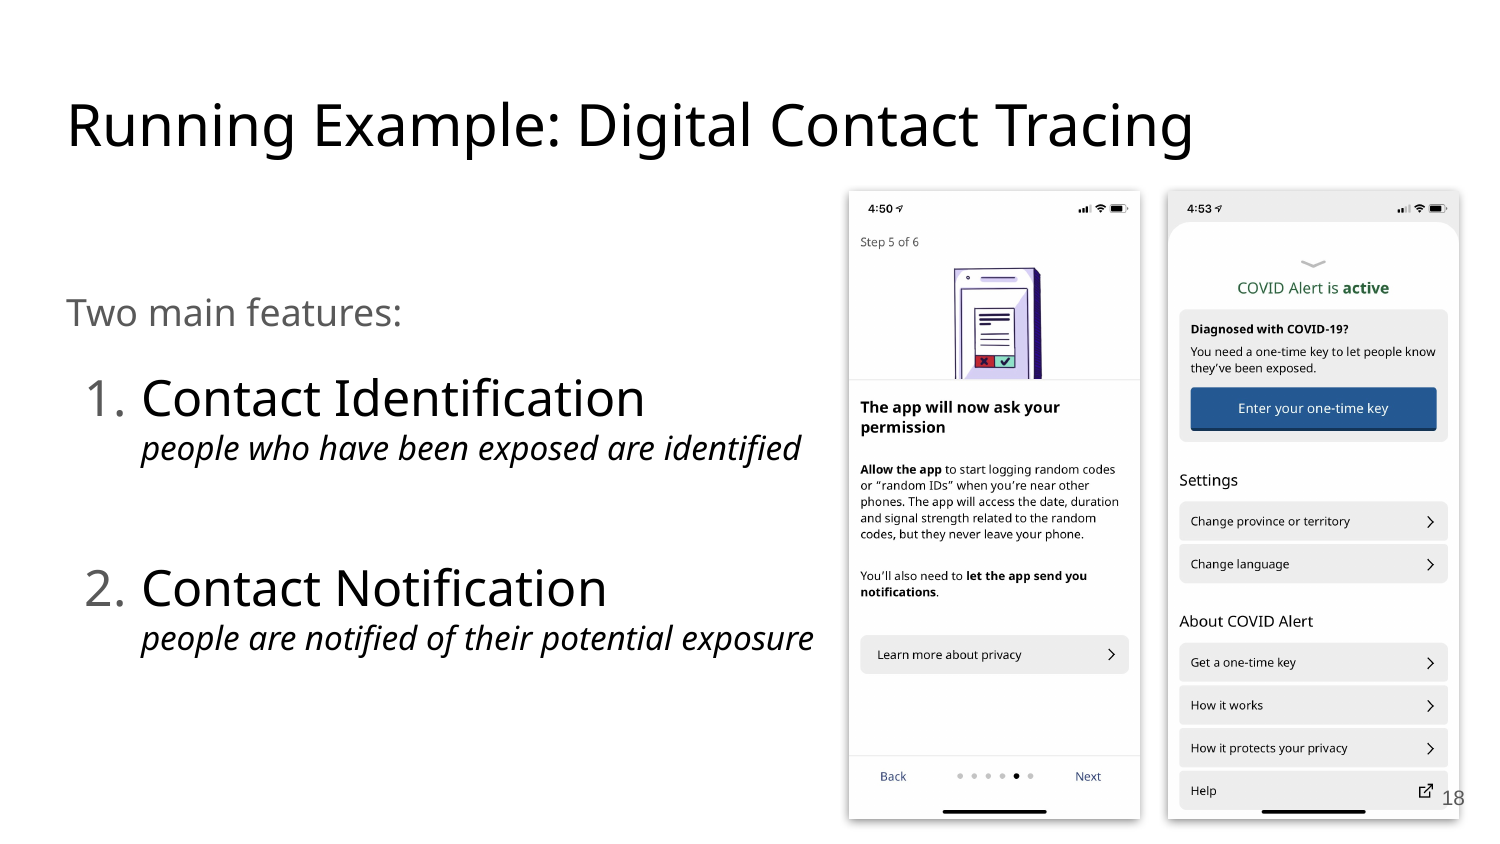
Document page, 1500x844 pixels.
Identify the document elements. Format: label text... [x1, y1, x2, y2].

picture [1168, 191, 1459, 819]
list Two main features: Contact Identification people who have been exposed are identified Contact Notification people are notified of their potential exposure [51, 189, 841, 750]
slide_number 18 [1389, 764, 1480, 830]
title Running Example: Digital Contact Tracing [51, 72, 1449, 167]
picture [849, 191, 1140, 819]
